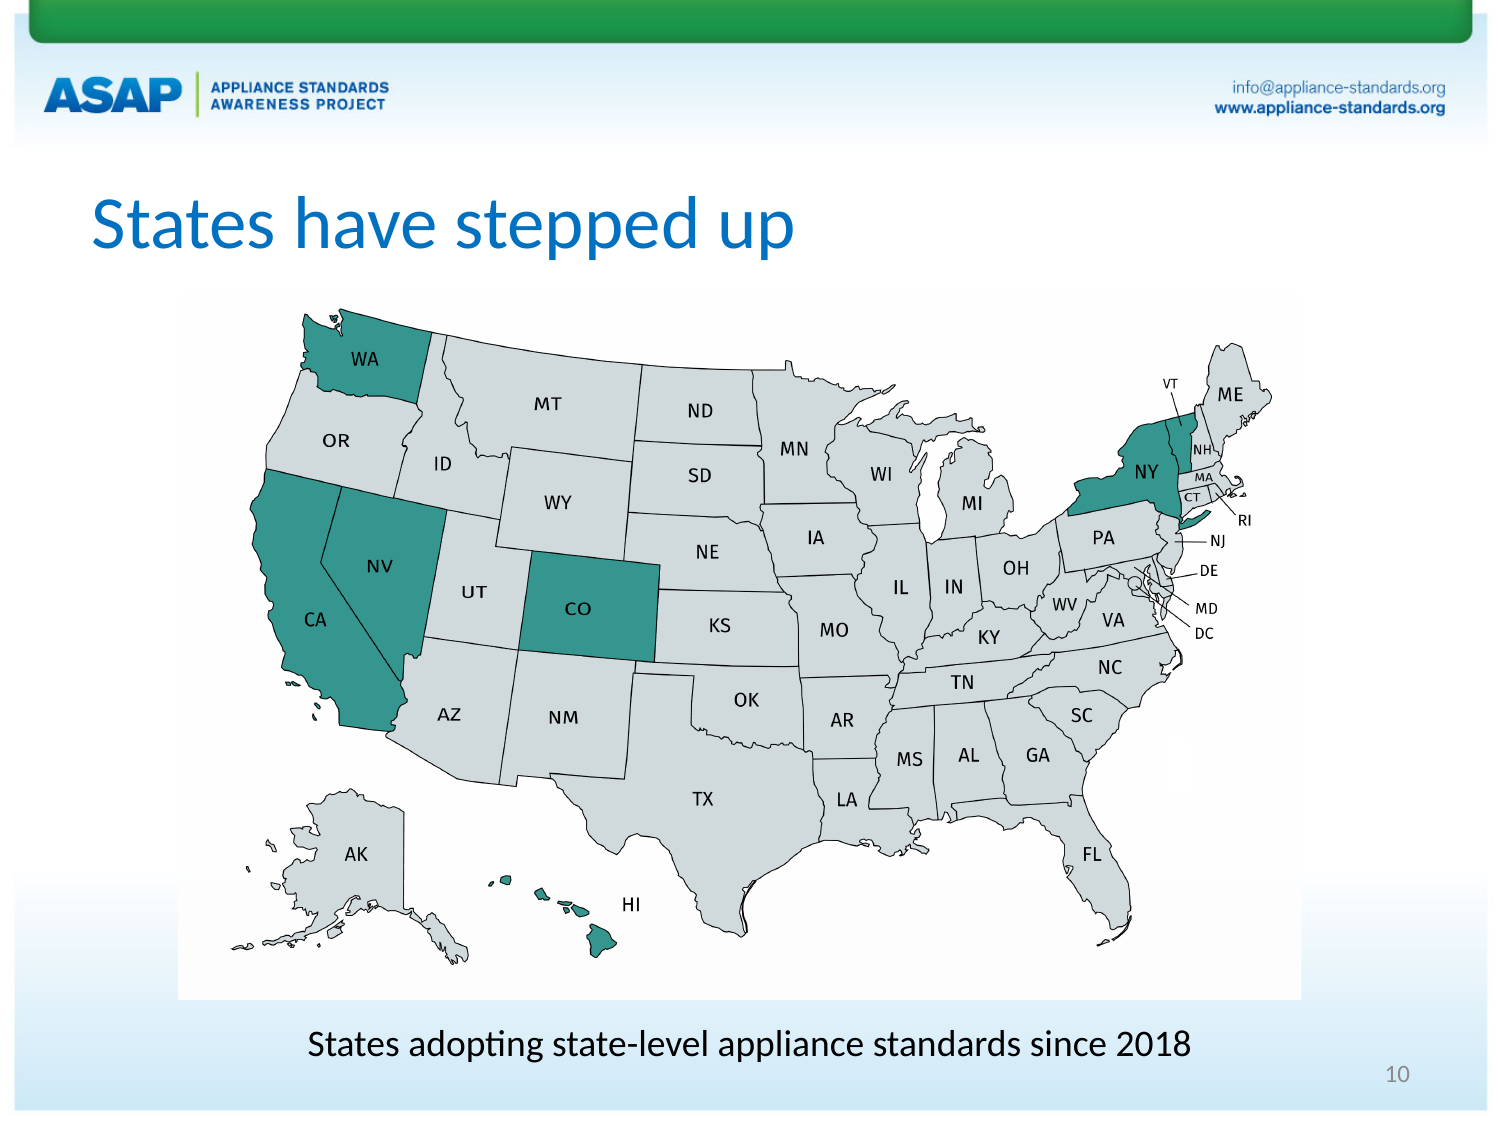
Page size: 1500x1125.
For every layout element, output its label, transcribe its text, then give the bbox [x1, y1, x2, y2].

text_box States adopting state-level appliance standards since 2018 [149, 1011, 1350, 1072]
picture [0, 0, 1500, 1125]
slide_number 10 [1074, 1042, 1425, 1103]
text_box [173, 294, 1302, 1001]
title States have stepped up [76, 149, 1427, 288]
